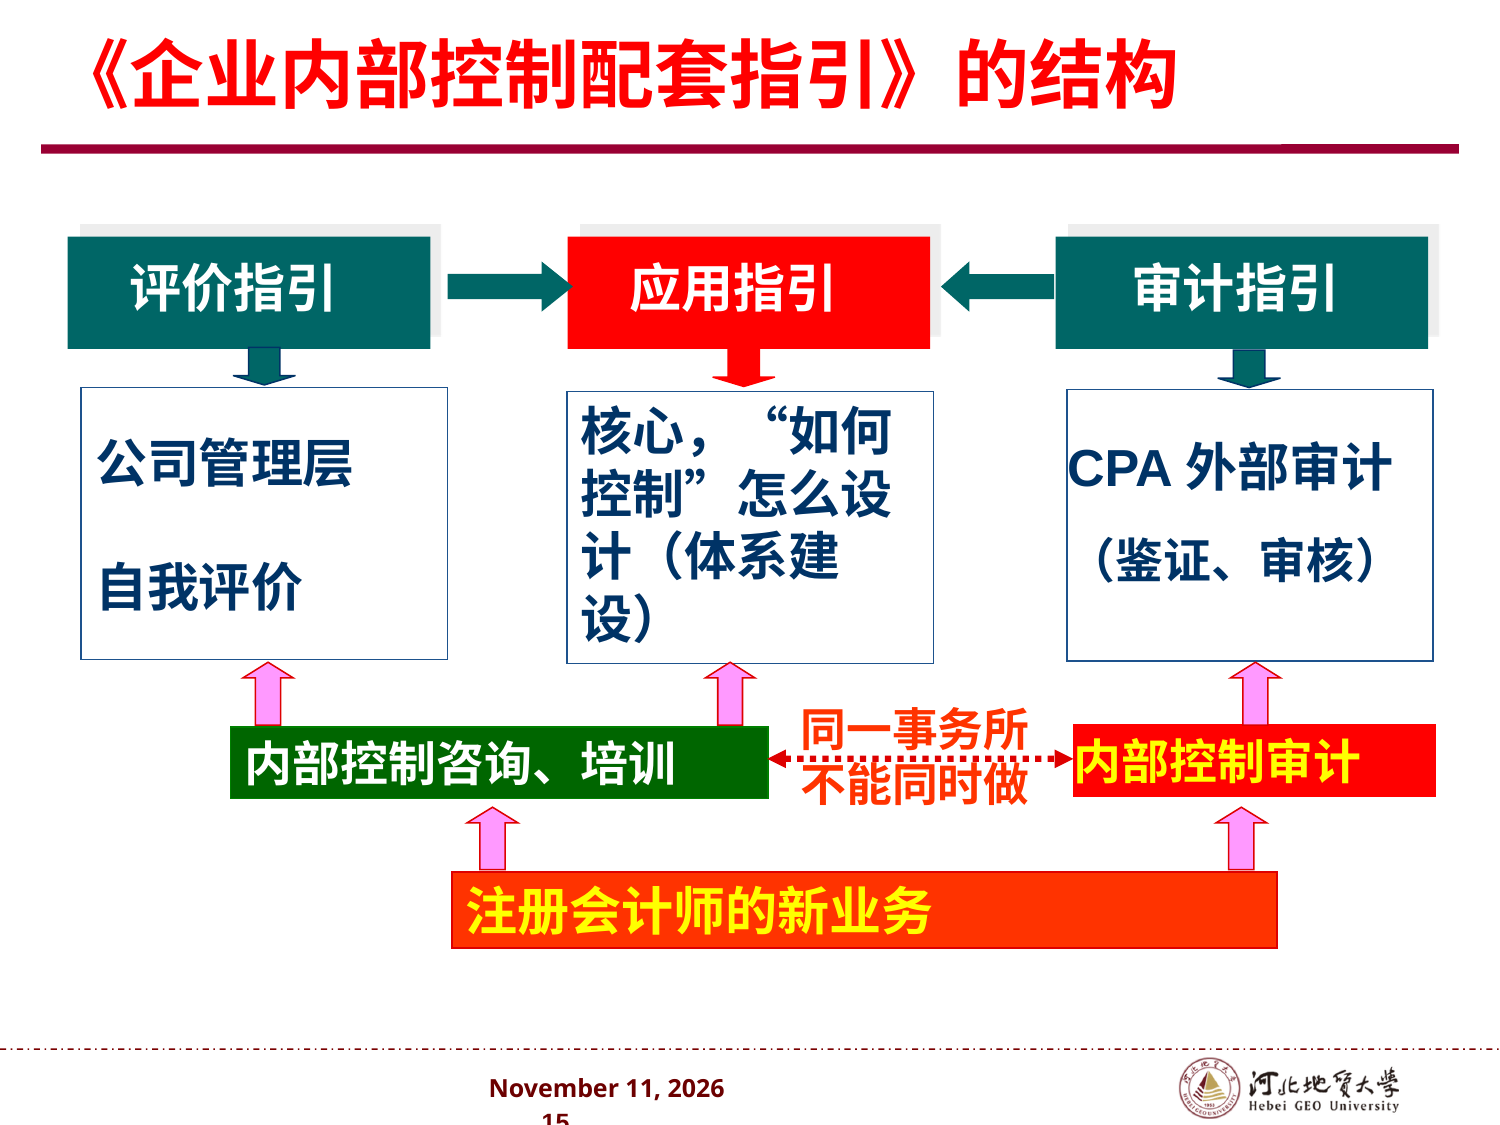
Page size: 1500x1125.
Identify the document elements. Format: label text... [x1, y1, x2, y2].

text_box 注册会计师的新业务 [452, 871, 1277, 949]
text_box [705, 662, 755, 726]
text_box 《企业内部控制配套指引》的结构 [41, 19, 1459, 126]
text_box [1230, 662, 1281, 726]
text_box [67, 236, 431, 349]
text_box 公司管理层 自我评价 [81, 387, 448, 660]
text_box [242, 662, 294, 726]
text_box 核心，“如何控制”怎么设计（体系建设） [566, 391, 934, 664]
text_box 审计指引 [1117, 248, 1383, 326]
text_box [940, 261, 1055, 312]
text_box CPA外部审计（鉴证、审核） [1067, 389, 1433, 662]
text_box 内部控制审计 [1088, 725, 1436, 797]
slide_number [473, 1064, 990, 1109]
picture [1159, 1049, 1420, 1125]
text_box [1216, 807, 1267, 870]
text_box [467, 807, 518, 870]
text_box [447, 261, 573, 312]
text_box 应用指引 [615, 248, 881, 326]
text_box [567, 236, 931, 349]
text_box 同一事务所不能同时做 [786, 693, 1088, 818]
text_box [767, 752, 780, 766]
text_box [233, 347, 296, 385]
text_box [1217, 350, 1281, 388]
text_box 内部控制咨询、培训 [230, 727, 769, 799]
text_box [712, 348, 775, 387]
text_box 评价指引 [115, 248, 380, 326]
text_box [1055, 236, 1429, 349]
